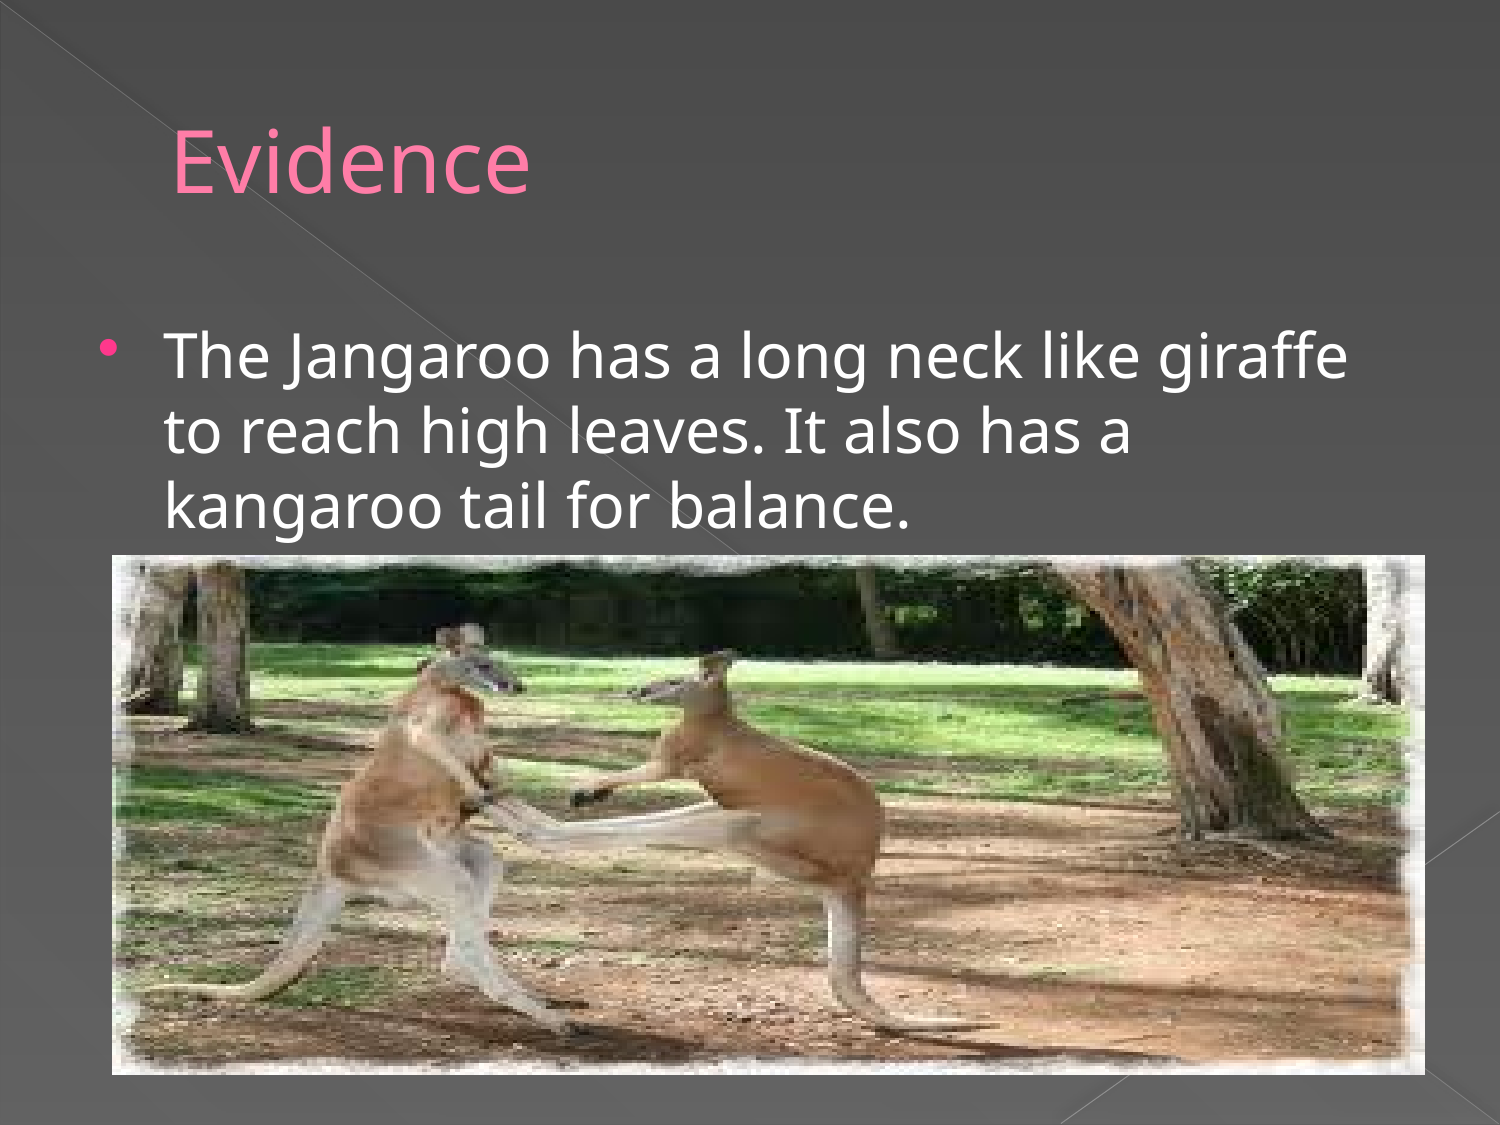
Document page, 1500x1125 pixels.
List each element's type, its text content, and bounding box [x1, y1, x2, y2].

picture [112, 555, 1426, 1076]
title Evidence [75, 43, 1425, 274]
list The Jangaroo has a long neck like giraffe to reach high leaves. It also has a kangaroo tail for balance. [75, 308, 1425, 1059]
